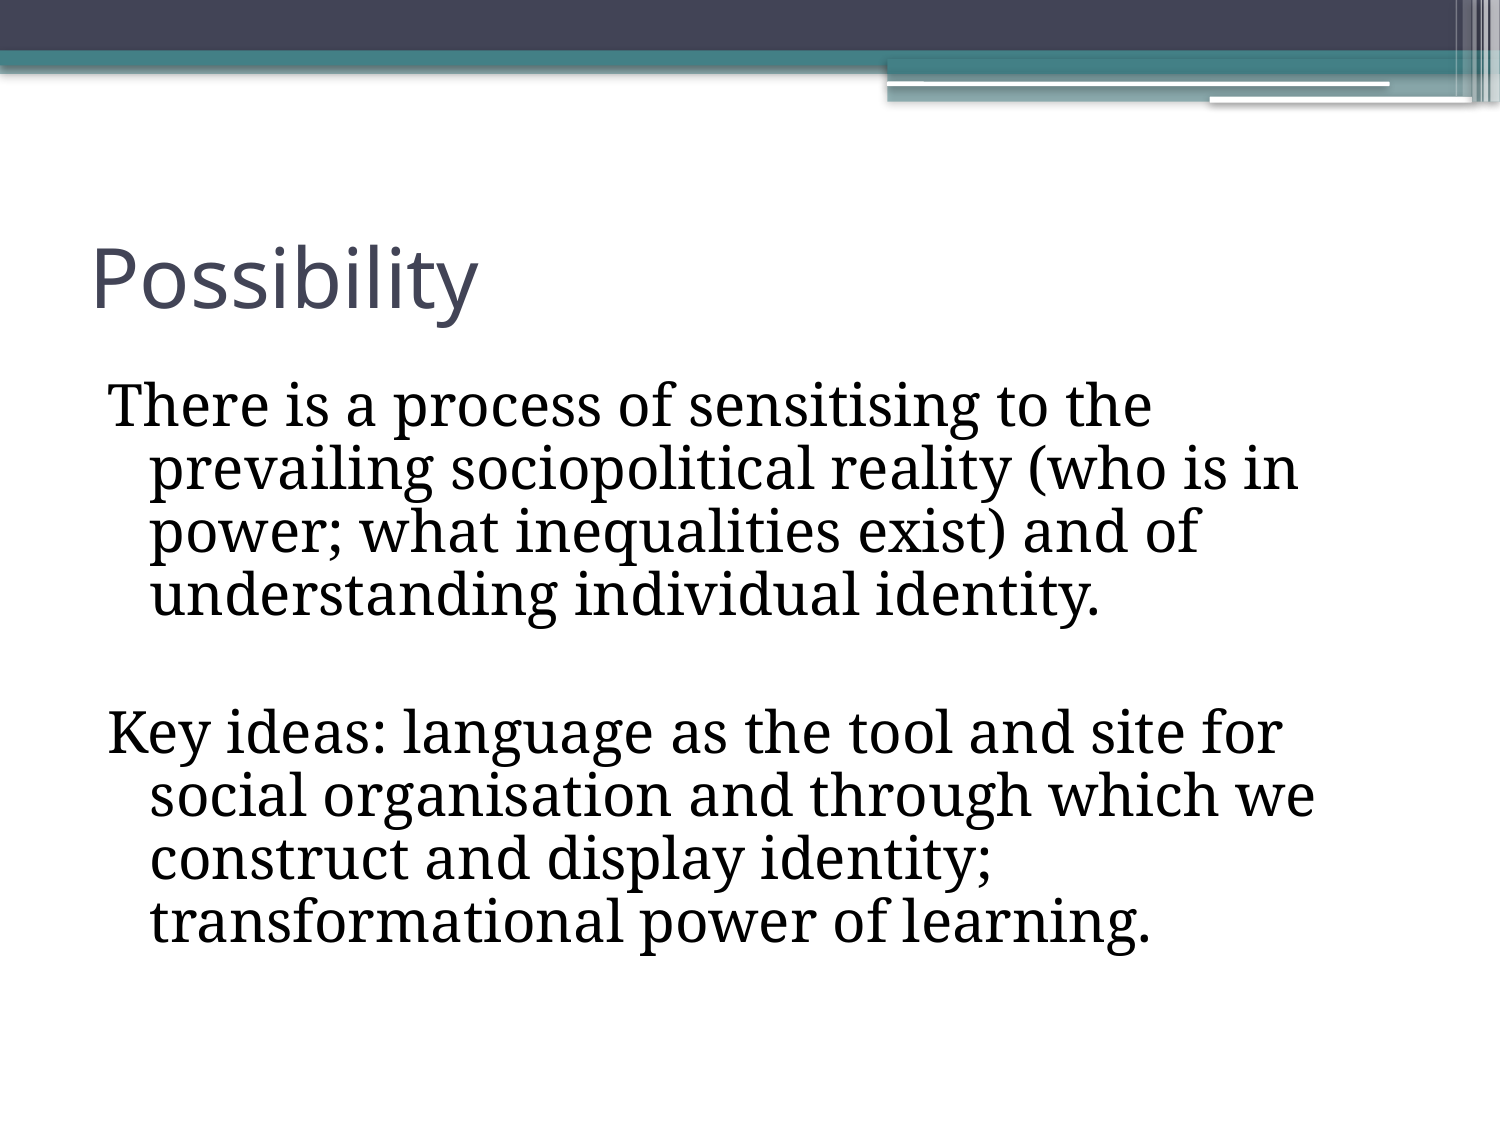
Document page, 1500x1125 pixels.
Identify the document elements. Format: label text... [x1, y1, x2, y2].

list There is a process of sensitising to the prevailing sociopolitical reality (who is in power; what inequalities exist) and of understanding individual identity. Key ideas: language as the tool and site for social organisation and through which we construct and display identity; transformational power of learning. [75, 368, 1425, 1079]
title Possibility [75, 187, 1425, 363]
